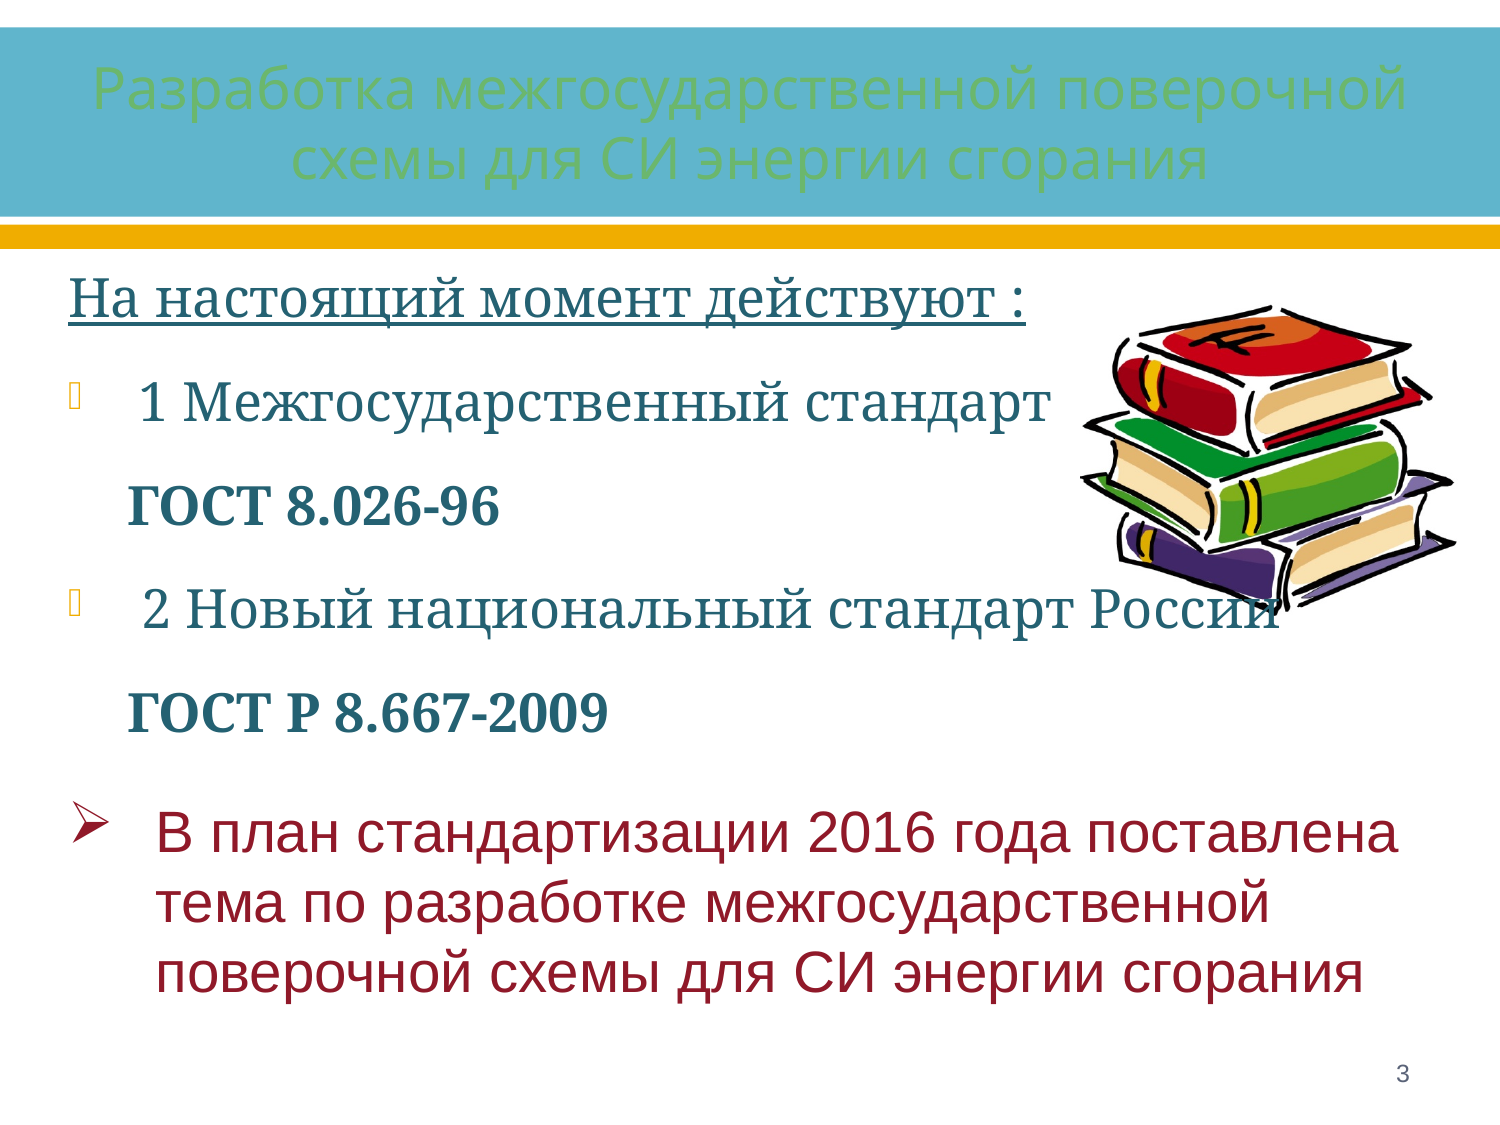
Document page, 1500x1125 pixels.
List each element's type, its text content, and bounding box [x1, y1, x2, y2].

title Разработка межгосударственной поверочной схемы для СИ энергии сгорания [17, 29, 1483, 213]
text_box В план стандартизации 2016 года поставлена тема по разработке межгосударственной поверочной схемы для СИ энергии сгорания [53, 786, 1436, 1012]
picture [1080, 302, 1460, 616]
slide_number 3 [1074, 1042, 1425, 1103]
list На настоящий момент действуют : 1 Межгосударственный стандарт ГОСТ 8.026-96 2 Новый национальный стандарт России ГОСТ Р 8.667-2009 [53, 255, 1459, 752]
